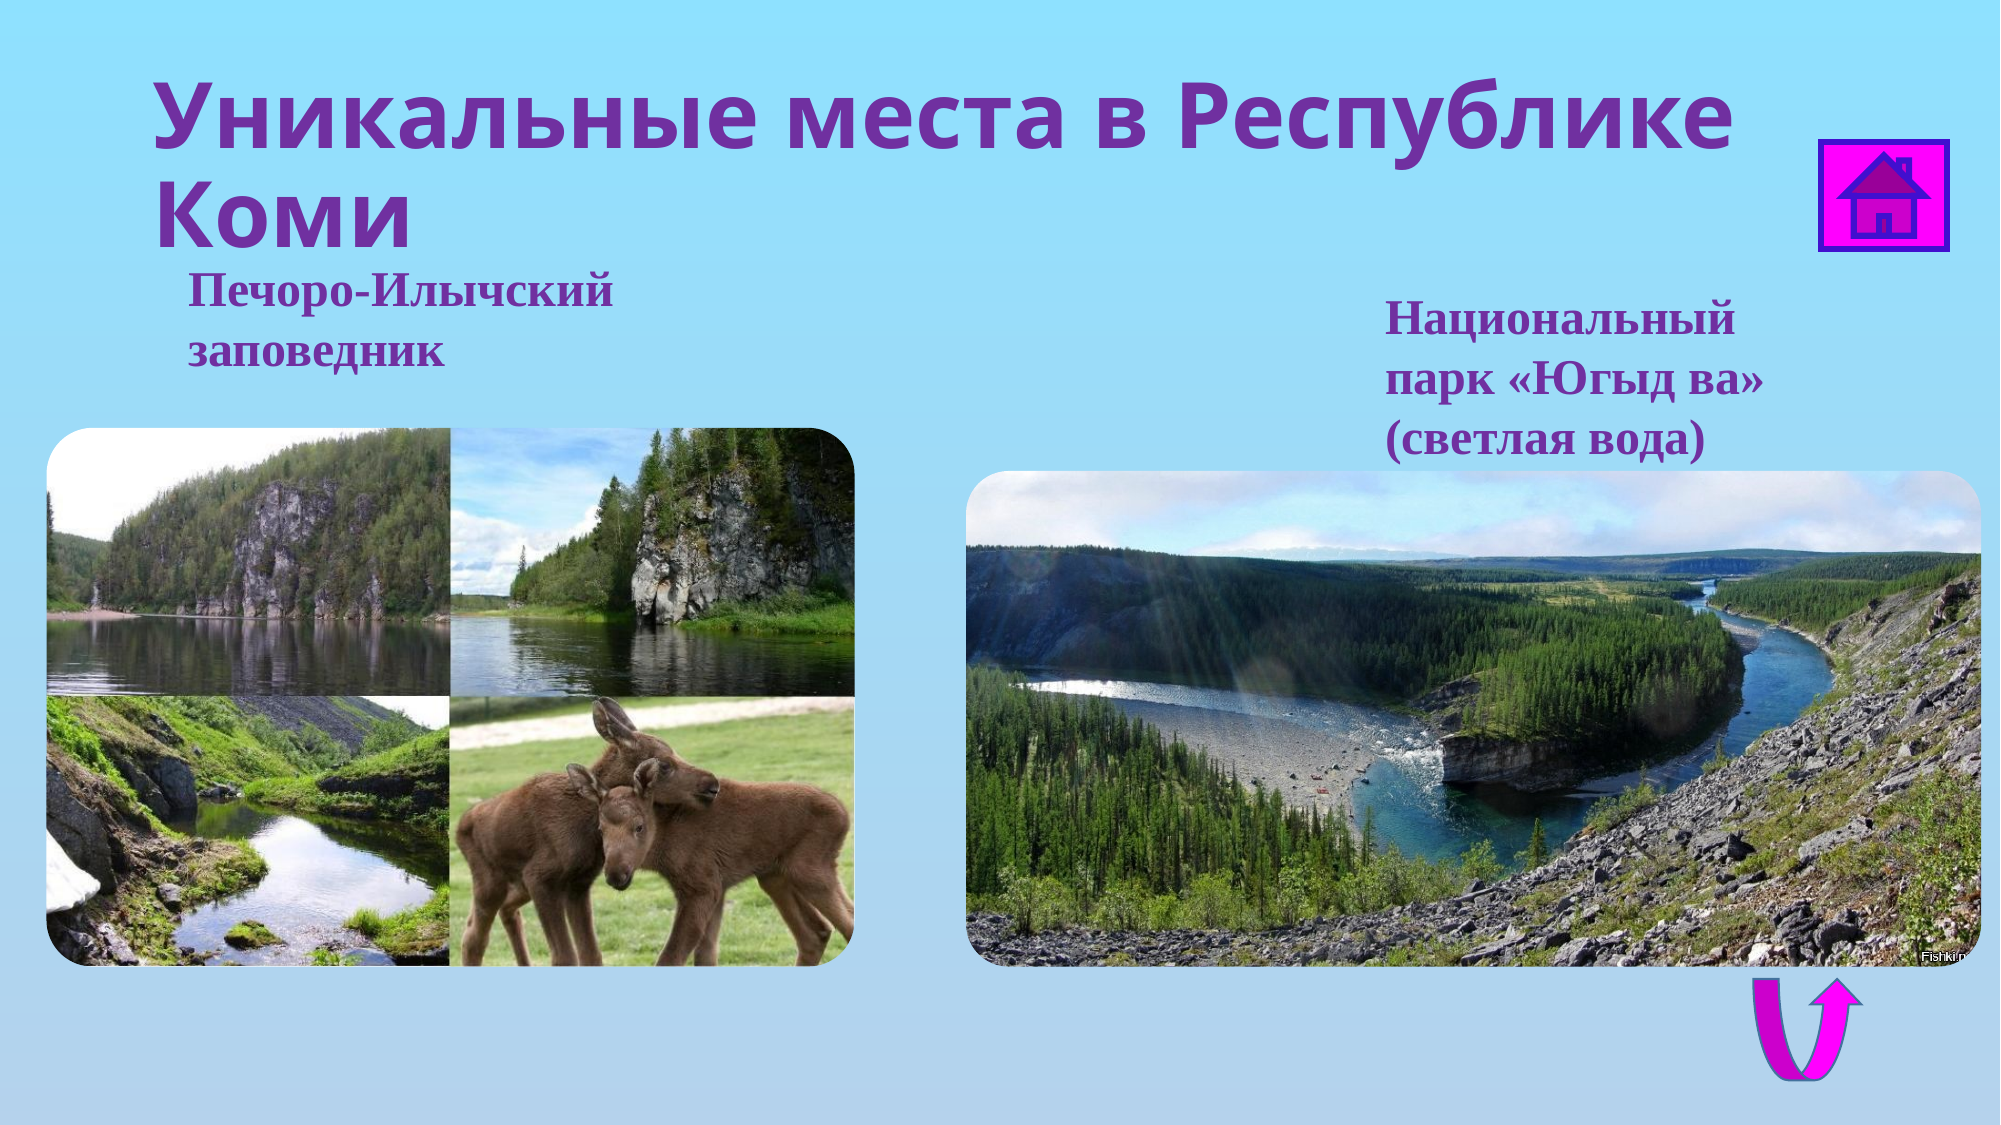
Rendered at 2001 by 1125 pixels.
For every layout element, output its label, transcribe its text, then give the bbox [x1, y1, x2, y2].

text_box Печоро-Илычский заповедник [173, 249, 728, 427]
picture [46, 427, 855, 967]
title Уникальные места в Республике Коми [137, 59, 1863, 278]
text_box [1752, 977, 1864, 1082]
text_box [1820, 141, 1948, 250]
picture [965, 470, 1982, 967]
text_box Национальный парк «Югыд ва» (светлая вода) [1370, 277, 1835, 470]
